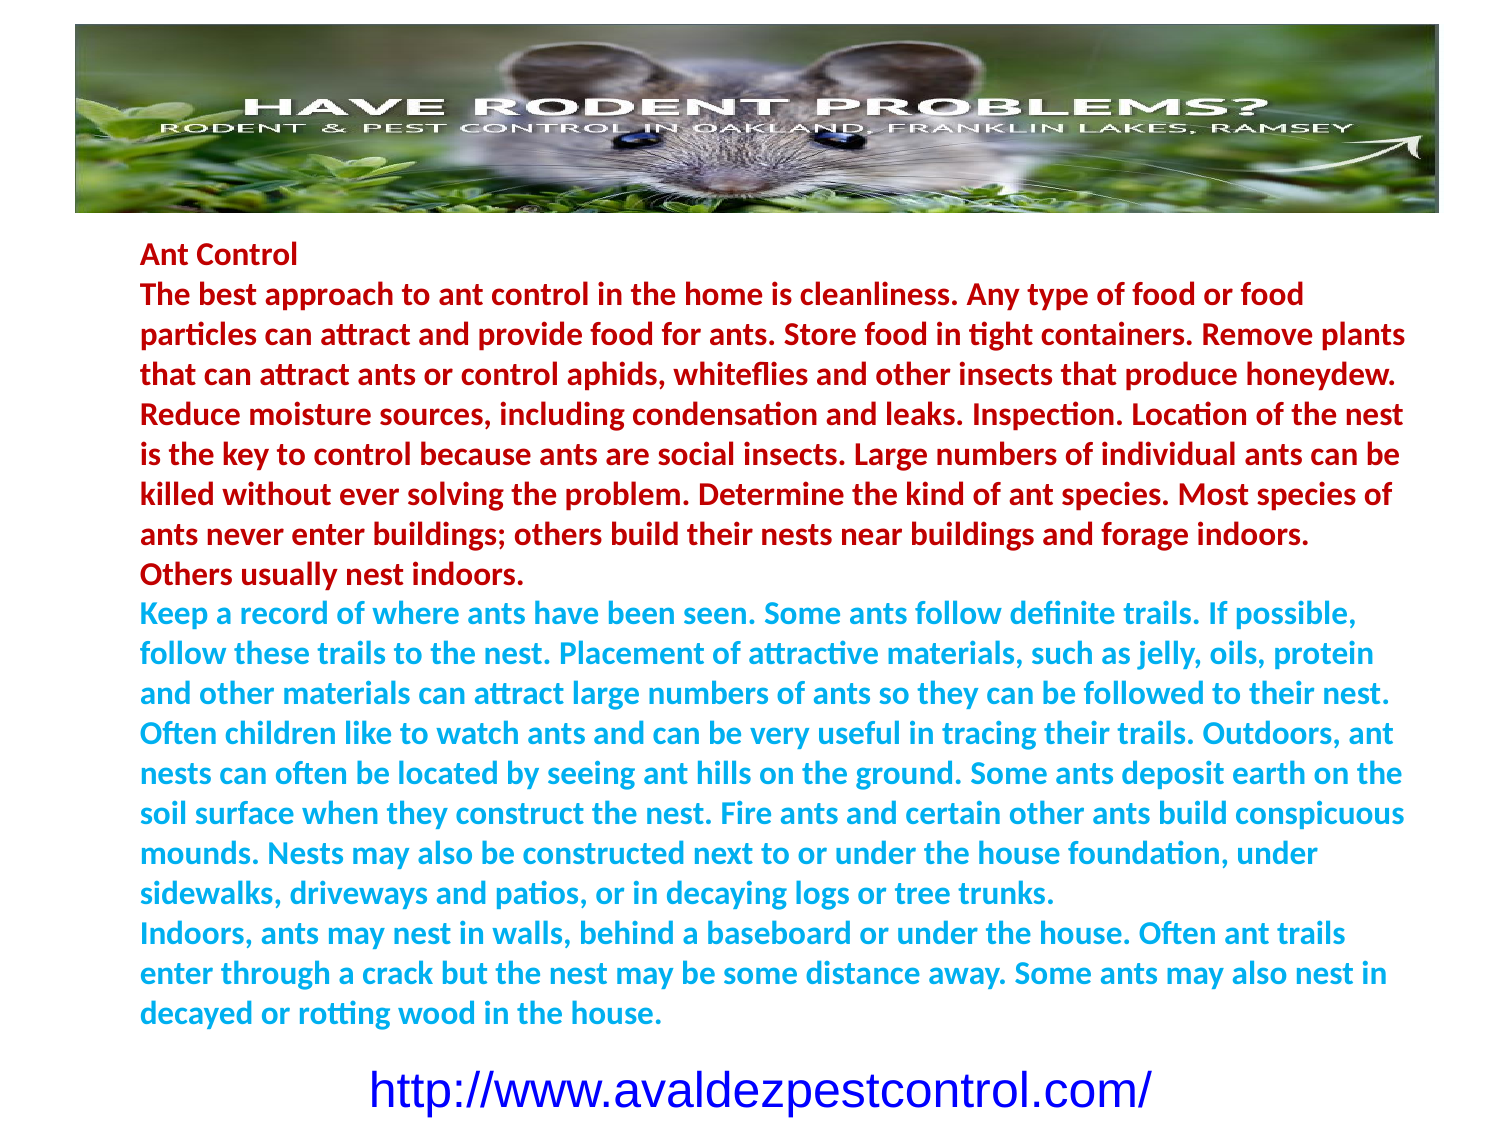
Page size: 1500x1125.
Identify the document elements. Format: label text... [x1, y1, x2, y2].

text_box Ant Control The best approach to ant control in the home is cleanliness. Any type of food or food particles can attract and provide food for ants. Store food in tight containers. Remove plants that can attract ants or control aphids, whiteflies and other insects that produce honeydew. Reduce moisture sources, including condensation and leaks. Inspection. Location of the nest is the key to control because ants are social insects. Large numbers of individual ants can be killed without ever solving the problem. Determine the kind of ant species. Most species of ants never enter buildings; others build their nests near buildings and forage indoors. Others usually nest indoors. Keep a record of where ants have been seen. Some ants follow definite trails. If possible, follow these trails to the nest. Placement of attractive materials, such as jelly, oils, protein and other materials can attract large numbers of ants so they can be followed to their nest. Often children like to watch ants and can be very useful in tracing their trails. Outdoors, ant nests can often be located by seeing ant hills on the ground. Some ants deposit earth on the soil surface when they construct the nest. Fire ants and certain other ants build conspicuous mounds. Nests may also be constructed next to or under the house foundation, under sidewalks, driveways and patios, or in decaying logs or tree trunks. Indoors, ants may nest in walls, behind a baseboard or under the house. Often ant trails enter through a crack but the nest may be some distance away. Some ants may also nest in decayed or rotting wood in the house. [125, 224, 1425, 1039]
picture [74, 24, 1444, 213]
text_box http://www.avaldezpestcontrol.com/ [353, 1049, 1168, 1125]
